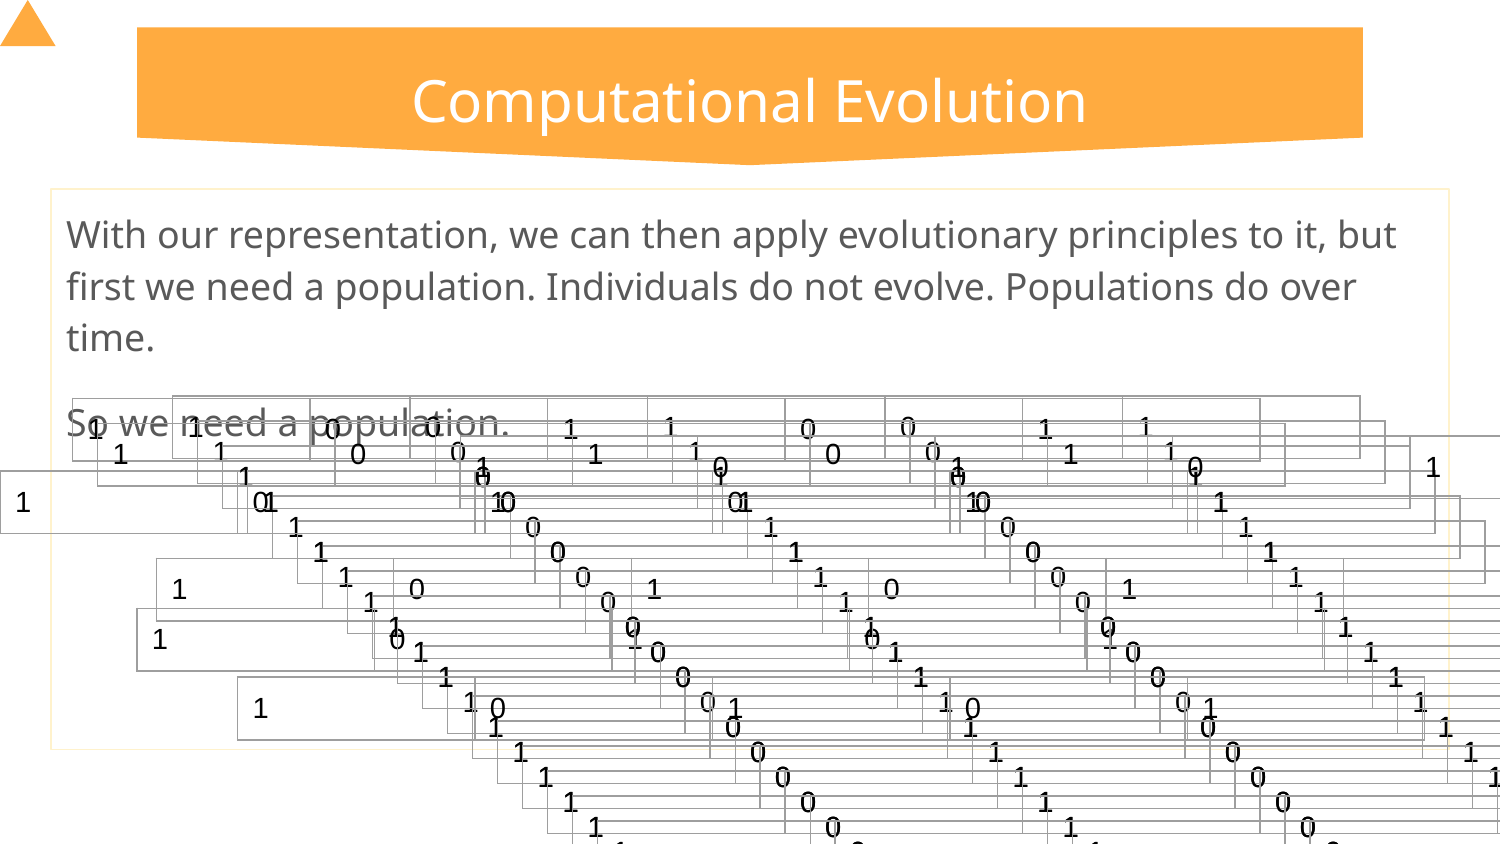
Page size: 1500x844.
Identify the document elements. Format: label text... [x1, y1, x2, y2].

table_header 0 [711, 697, 947, 720]
table_header 0 [1261, 772, 1497, 795]
table_header 0 [811, 424, 1047, 485]
table_header 1 [632, 559, 868, 595]
text_box [0, 0, 56, 47]
table_header 1 [1348, 622, 1500, 645]
table_header 0 [238, 509, 247, 533]
table_header 1 [1436, 499, 1459, 520]
table_header 0 [1286, 797, 1500, 820]
table_header 1 [138, 609, 374, 670]
table_header 0 [336, 424, 572, 485]
table_header 1 [573, 424, 809, 485]
table_header 0 [836, 822, 1072, 844]
table_header 0 [786, 399, 1022, 423]
table_header 1 [1107, 559, 1343, 595]
table_header 1 [398, 622, 634, 676]
table_header 1 [1188, 678, 1424, 695]
table_header 1 [773, 522, 1009, 558]
table_header 1 [461, 487, 697, 498]
table_header 1 [713, 678, 949, 695]
table_header 1 [238, 678, 474, 739]
table_header 1 [598, 822, 834, 844]
table_header 0 [611, 597, 847, 620]
table_header 0 [1236, 747, 1472, 770]
table_header 1 [473, 697, 709, 758]
table_header 1 [1423, 697, 1500, 720]
table_header 1 [548, 399, 784, 423]
table_header 1 [1473, 747, 1500, 770]
table_header 0 [1311, 822, 1500, 844]
table_header 1 [373, 597, 609, 658]
table_header 1 [1198, 499, 1434, 520]
table_header 1 [98, 424, 334, 485]
table_header 1 [273, 534, 297, 558]
table_header 1 [1344, 572, 1500, 595]
list With our representation, we can then apply evolutionary principles to it, but first we need a population. Individuals do not evolve. Populations do over time. So we need a population. [51, 189, 1449, 470]
table_header 1 [548, 772, 784, 833]
text_box [279, 144, 1221, 166]
table_header 1 [1448, 722, 1500, 745]
table_header 1 [298, 522, 534, 558]
table_header 0 [1211, 722, 1447, 745]
table_header 1 [1248, 522, 1484, 583]
table_header 1 [157, 559, 393, 620]
table_header 1 [1048, 797, 1284, 820]
table_header 1 [973, 722, 1209, 745]
table_header 1 [848, 597, 1084, 620]
table_header 0 [375, 659, 397, 670]
table_header 1 [1048, 424, 1284, 485]
table_header 1 [873, 622, 1109, 645]
title Computational Evolution [51, 49, 1449, 144]
table_header 0 [1136, 647, 1372, 676]
table_header 0 [1186, 697, 1422, 720]
table_header 1 [573, 797, 810, 844]
table_header 1 [1, 472, 237, 533]
table_header 0 [311, 399, 547, 423]
table_header 1 [523, 747, 759, 808]
table_header 1 [1261, 397, 1359, 420]
table_header 1 [936, 487, 1172, 498]
table_header 0 [811, 797, 1047, 820]
table_header 1 [498, 722, 735, 783]
text_box [137, 27, 1363, 49]
table_header 1 [1023, 772, 1259, 795]
table_header 0 [476, 678, 712, 695]
table_header 0 [1111, 622, 1347, 645]
table_header 1 [1286, 422, 1384, 435]
table_header 1 [1411, 437, 1500, 498]
table_header 0 [394, 559, 631, 595]
table_header 1 [1373, 647, 1500, 695]
table_header 1 [723, 499, 959, 520]
table_header 1 [948, 697, 1184, 720]
table_header 0 [1173, 437, 1409, 498]
table_header 0 [786, 772, 1022, 795]
table_header 0 [869, 559, 1105, 595]
table_header 0 [1011, 522, 1247, 558]
table_header 0 [636, 622, 872, 645]
table_header 1 [73, 399, 309, 460]
table_header 1 [423, 647, 660, 676]
table_header 1 [898, 647, 1134, 676]
table_header 0 [536, 522, 772, 558]
table_header 0 [961, 499, 1197, 520]
table_header 0 [736, 722, 972, 745]
table_header 1 [1073, 822, 1309, 844]
table_header 0 [761, 747, 997, 770]
table_header 1 [998, 747, 1234, 770]
table_header 0 [698, 487, 934, 498]
table_header 1 [248, 487, 484, 533]
table_header 1 [1023, 399, 1259, 423]
table_header 0 [1086, 597, 1322, 620]
table_header 1 [1323, 597, 1500, 620]
table_header 1 [223, 487, 247, 508]
list With our representation, we can then apply evolutionary principles to it, but first we need a population. Individuals do not evolve. Populations do over time. So we need a population. [51, 534, 472, 750]
table_header 0 [661, 647, 897, 676]
table_header 0 [951, 678, 1187, 695]
table_header 1 [1486, 547, 1500, 570]
table_header 0 [486, 499, 722, 520]
